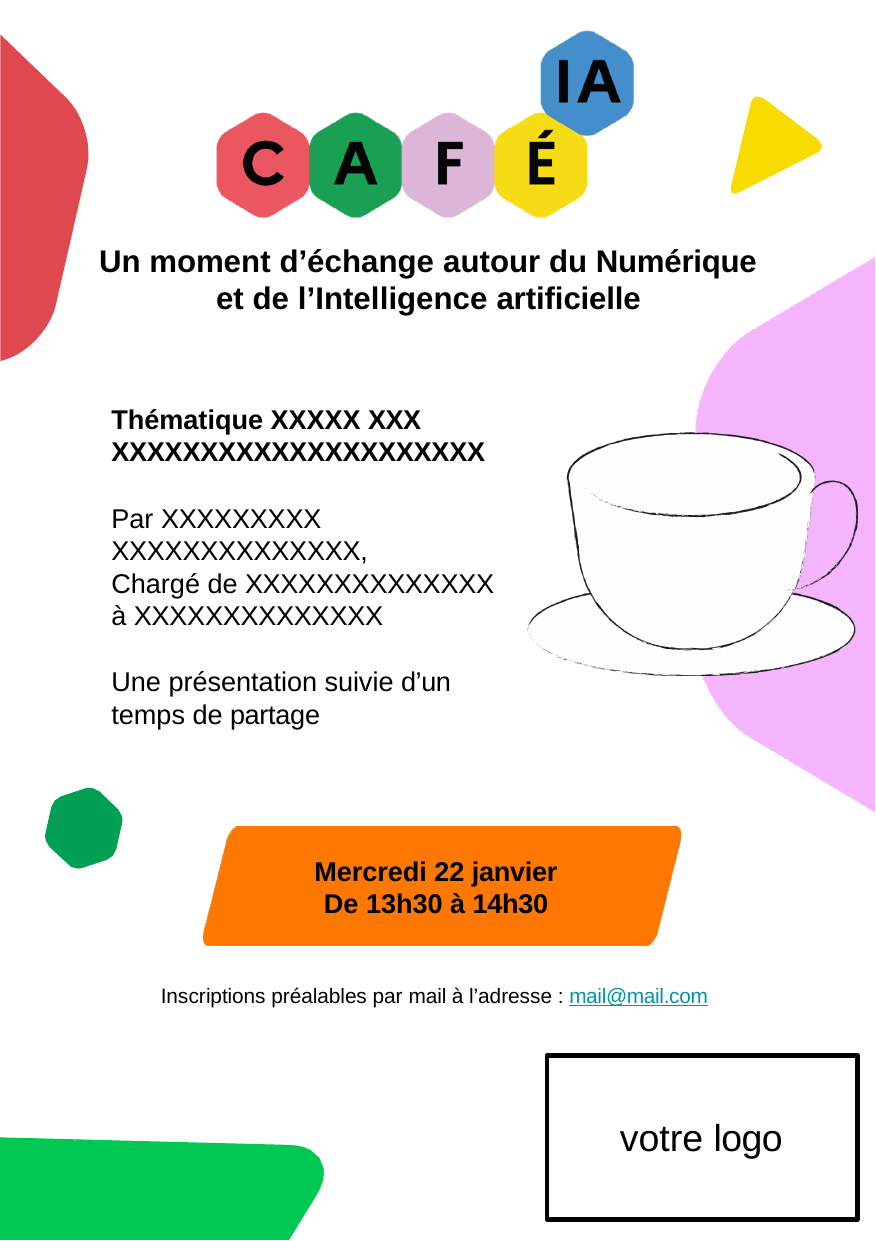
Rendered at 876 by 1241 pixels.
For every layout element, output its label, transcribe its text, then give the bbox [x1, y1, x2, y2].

picture [182, 23, 875, 946]
text_box Un moment d’échange autour du Numérique et de l’Intelligence artificielle [97, 239, 659, 317]
text_box [730, 96, 823, 193]
text_box [0, 34, 89, 362]
footer votre logo [617, 1115, 787, 1241]
text_box [0, 1137, 324, 1240]
text_box Thématique XXXXX XXX XXXXXXXXXXXXXXXXXXXXX Par XXXXXXXXX XXXXXXXXXXXXXX, Chargé de XXXXXXXXXXXXXX à XXXXXXXXXXXXXX Une présentation suivie d’un temps de partage [109, 400, 501, 730]
text_box Inscriptions préalables par mail à l’adresse : mail@mail.com [158, 980, 715, 1008]
text_box [546, 1055, 858, 1220]
text_box [45, 787, 123, 869]
